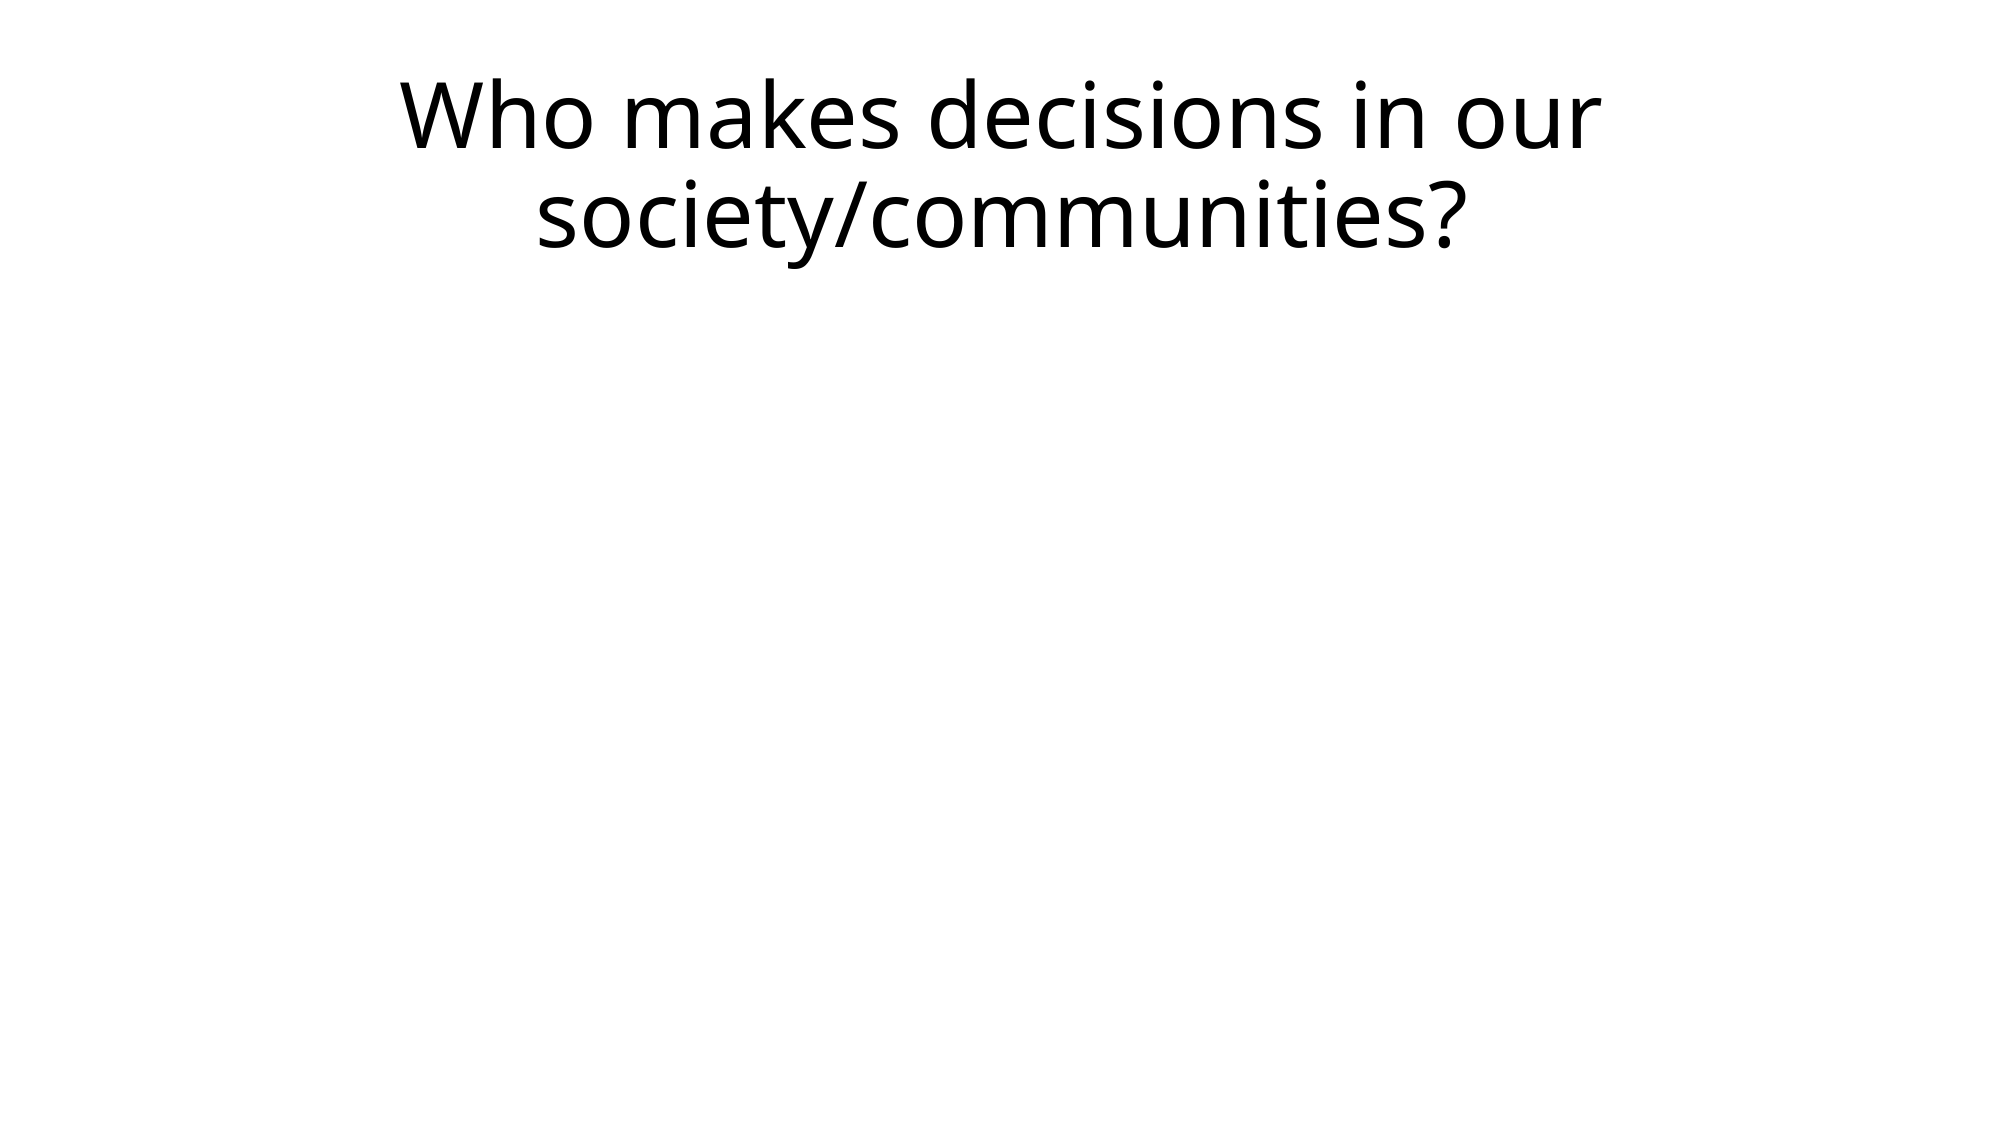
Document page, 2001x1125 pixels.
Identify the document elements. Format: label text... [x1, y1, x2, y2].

title Who makes decisions in our society/communities? [24, 59, 1980, 278]
